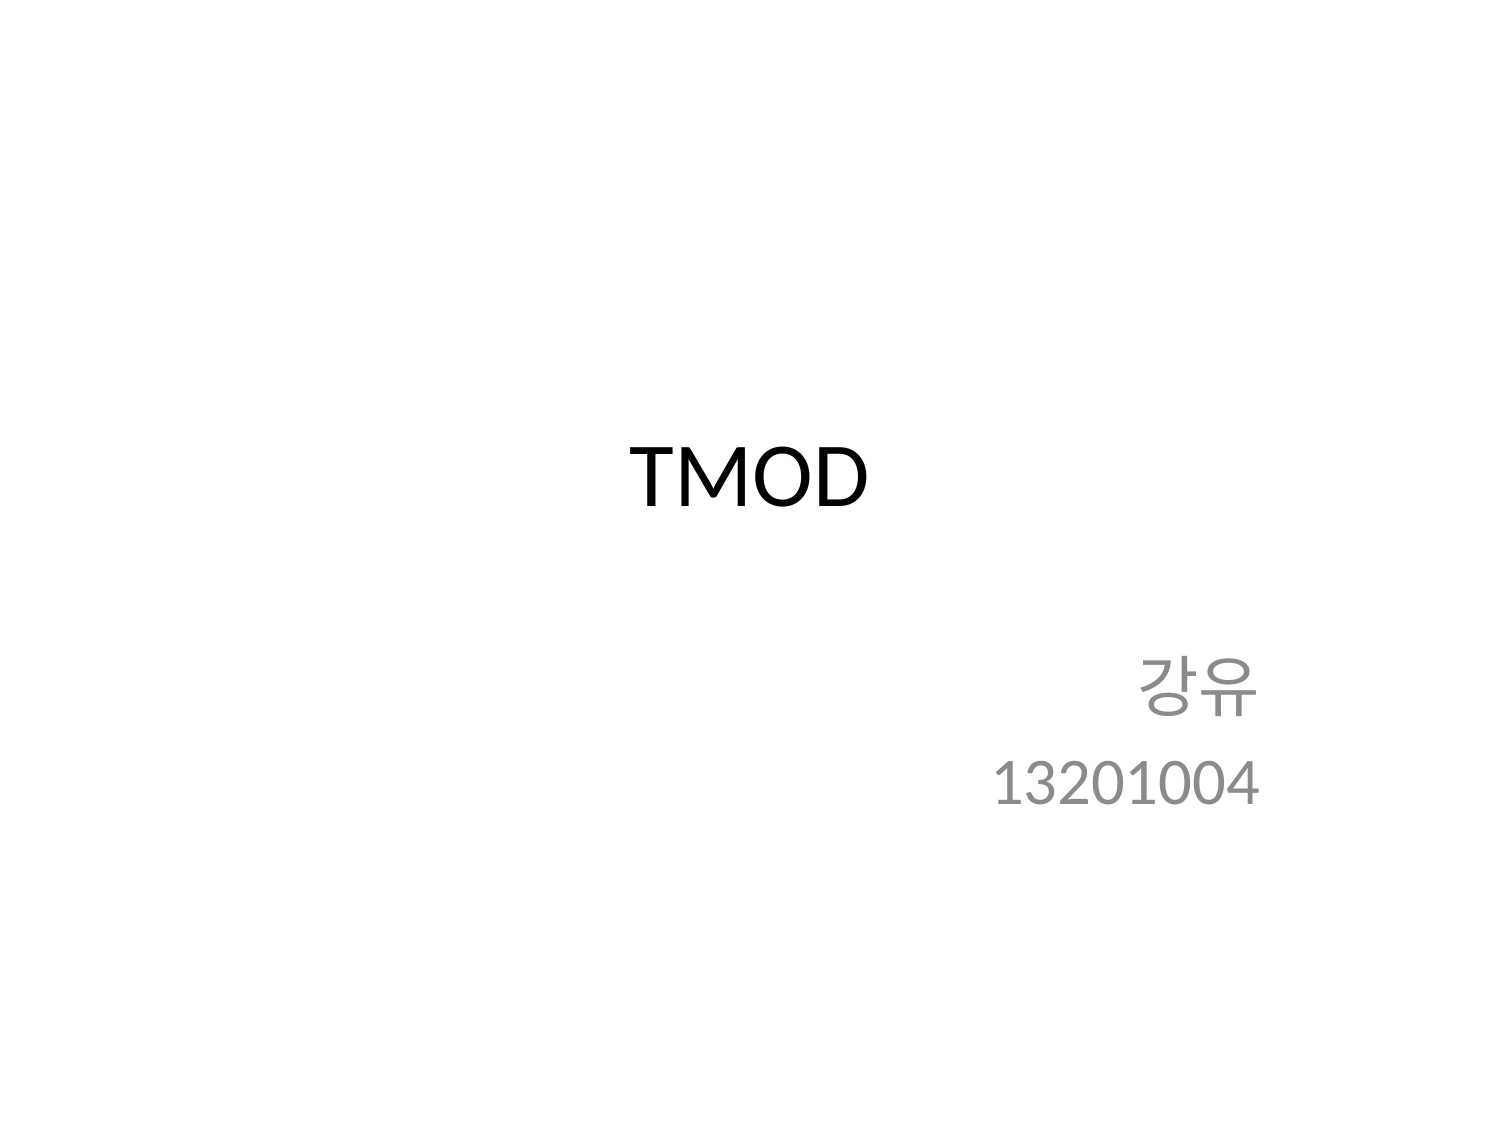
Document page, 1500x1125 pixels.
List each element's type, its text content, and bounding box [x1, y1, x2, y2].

subtitle 강유 13201004 [225, 637, 1275, 925]
title TMOD [112, 349, 1388, 591]
